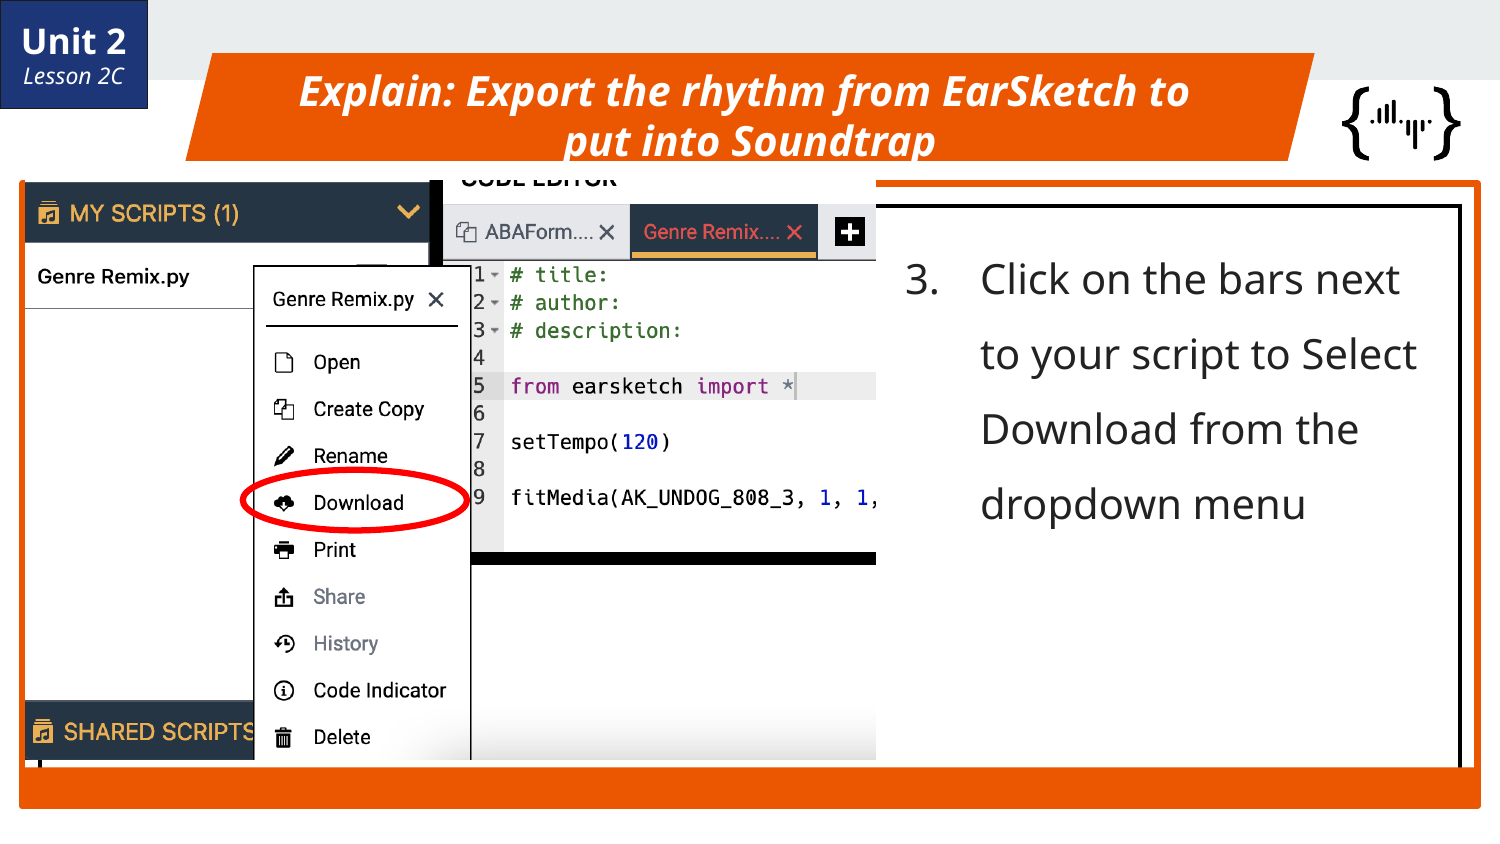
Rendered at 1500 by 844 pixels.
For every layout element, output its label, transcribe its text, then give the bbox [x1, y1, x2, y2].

text_box [185, 53, 1315, 161]
text_box Explain: Export the rhythm from EarSketch to put into Soundtrap [221, 49, 1279, 144]
picture [25, 179, 1475, 804]
text_box Unit 2 Lesson 2C [0, 0, 148, 109]
picture [1341, 86, 1461, 162]
